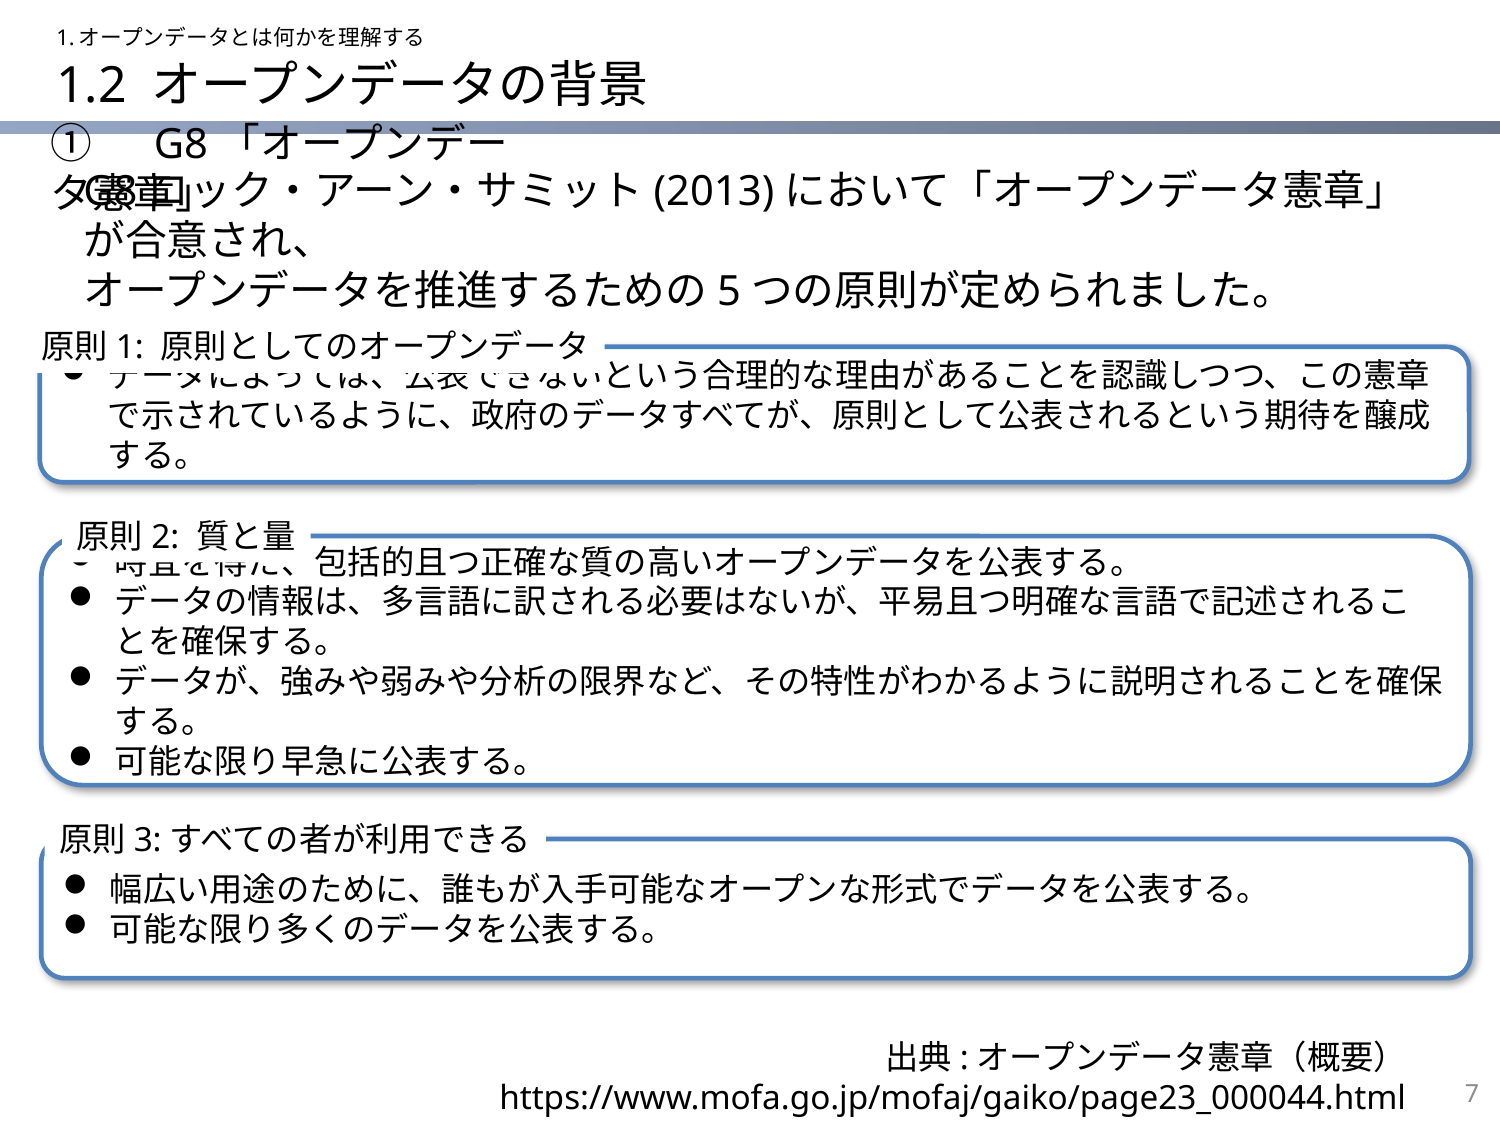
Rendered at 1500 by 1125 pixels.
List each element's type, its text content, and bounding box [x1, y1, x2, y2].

text_box 原則3:すべての者が利用できる [44, 810, 546, 866]
text_box 出典:オープンデータ憲章（概要） https://www.mofa.go.jp/mofaj/gaiko/page23_000044.html [484, 1029, 1422, 1124]
text_box 原則1: 原則としてのオープンデータ [26, 318, 605, 373]
text_box ① G8「オープンデータ憲章」 [34, 137, 564, 198]
text_box データによっては、公表できないという合理的な理由があることを認識しつつ、この憲章で示されているように、政府のデータすべてが、原則として公表されるという期待を醸成する。 [38, 345, 1471, 484]
text_box 原則2: 質と量 [62, 507, 311, 563]
text_box 幅広い用途のために、誰もが入手可能なオープンな形式でデータを公表する。 可能な限り多くのデータを公表する。 [40, 837, 1472, 980]
slide_number 6 [1422, 1070, 1495, 1118]
title 1.2 オープンデータの背景 [41, 58, 1471, 122]
text_box G8ロック・アーン・サミット(2013)において「オープンデータ憲章」が合意され、 オープンデータを推進するための5つの原則が定められました。 [67, 208, 1436, 269]
text_box 時宜を得た、包括的且つ正確な質の高いオープンデータを公表する。 データの情報は、多言語に訳される必要はないが、平易且つ明確な言語で記述されることを確保する。 データが、強みや弱みや分析の限界など、その特性がわかるように説明されることを確保する。 可能な限り早急に公表する。 [40, 535, 1472, 787]
text_box 1.オープンデータとは何かを理解する [41, 19, 1471, 58]
